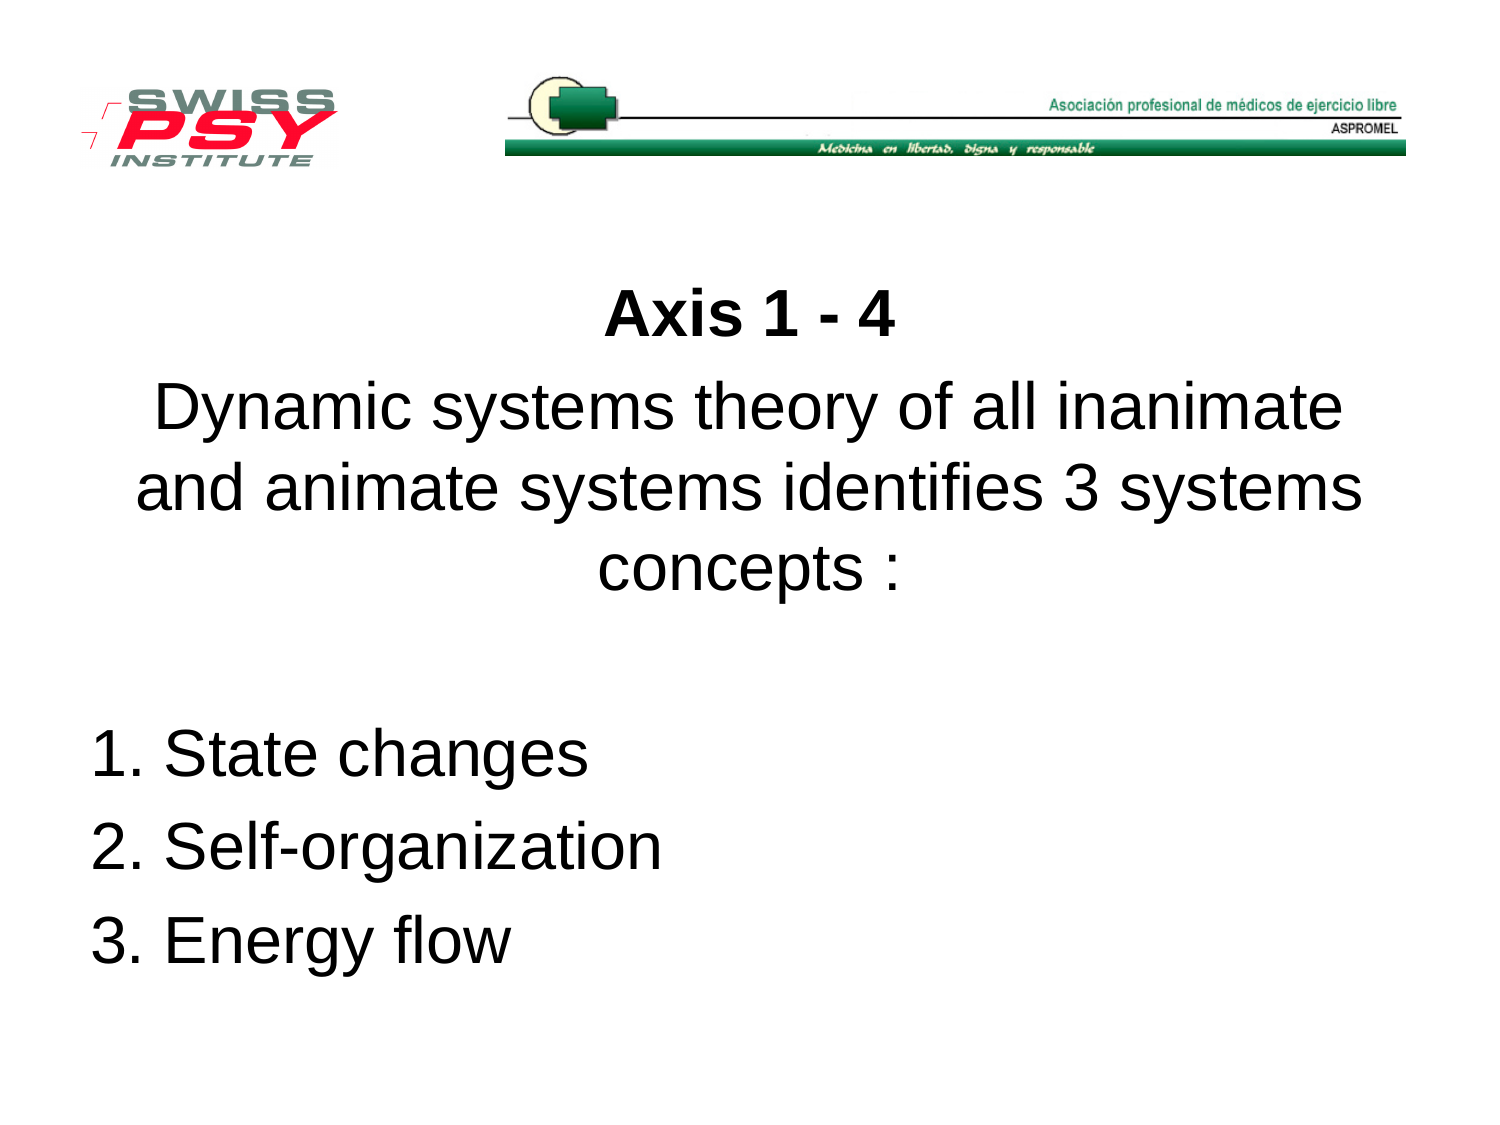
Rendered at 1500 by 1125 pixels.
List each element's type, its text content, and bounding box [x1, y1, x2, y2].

list Axis 1 - 4 Dynamic systems theory of all inanimate and animate systems identifies 3 systems concepts : State changes Self-organization 3. Energy flow [75, 262, 1425, 1005]
picture [80, 87, 339, 169]
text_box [505, 72, 1406, 157]
